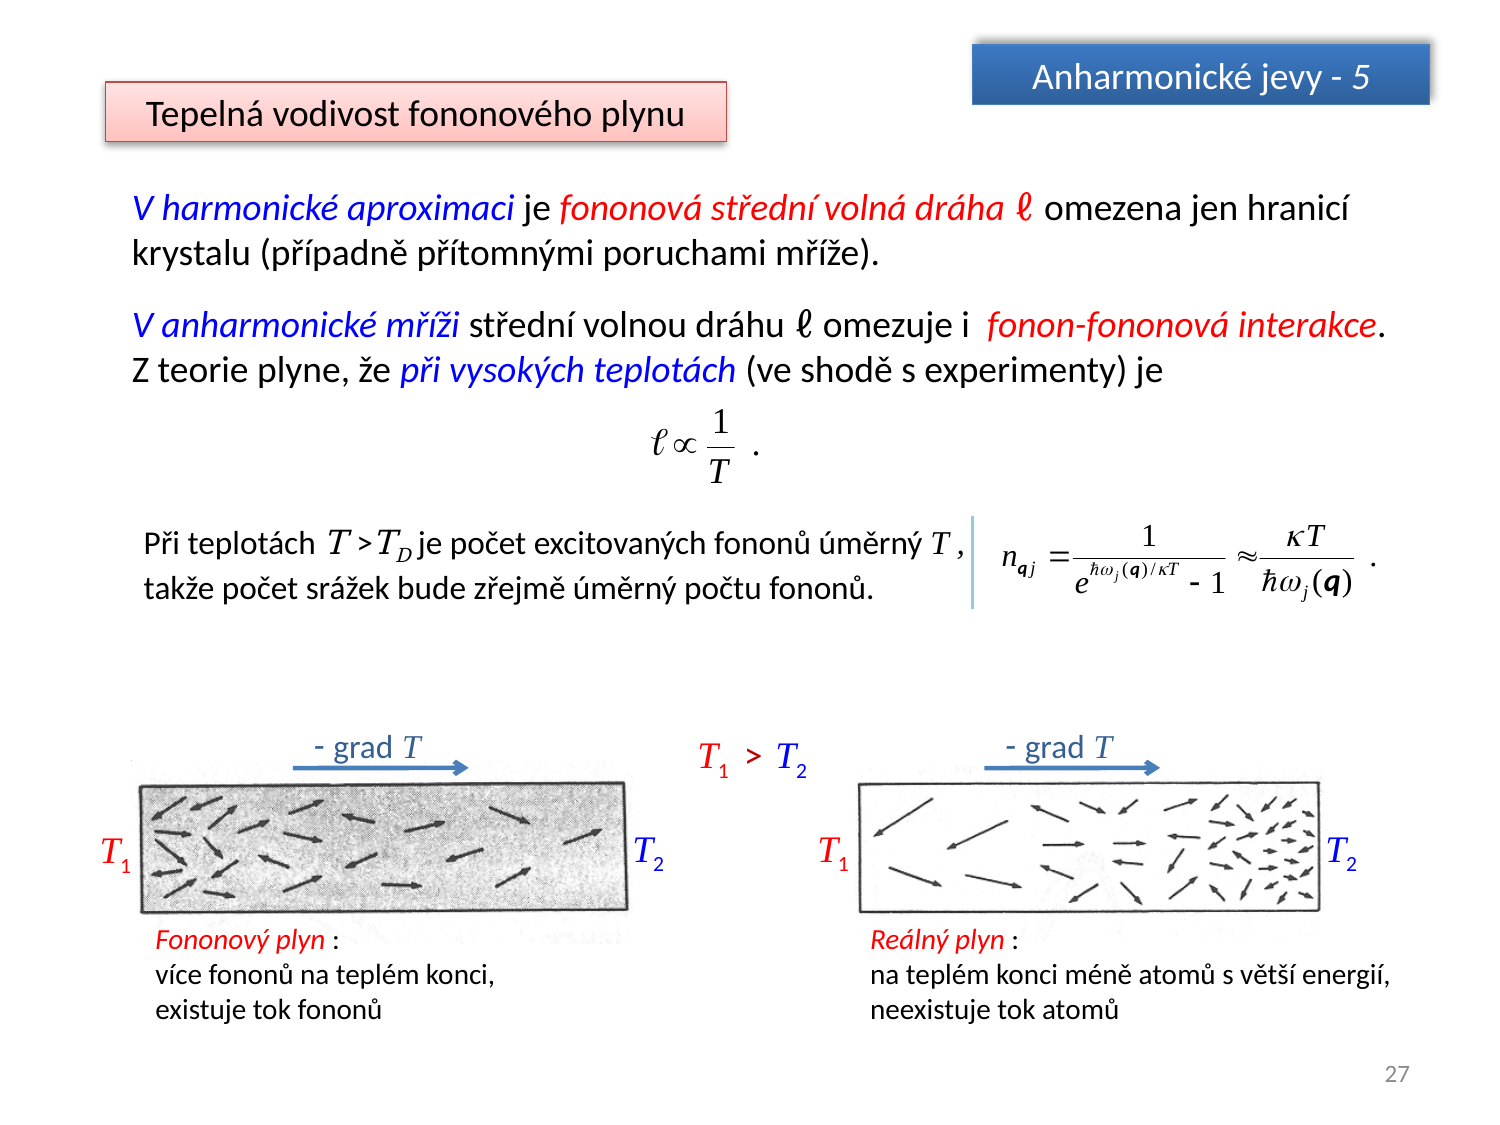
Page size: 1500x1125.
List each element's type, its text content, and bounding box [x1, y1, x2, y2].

text_box V anharmonické mříži střední volnou dráhu ℓ omezuje i fonon-fononová interakce. Z teorie plyne, že při vysokých teplotách (ve shodě s experimenty) je [117, 292, 1418, 398]
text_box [93, 714, 1419, 1035]
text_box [644, 398, 766, 493]
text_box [128, 513, 1395, 610]
slide_number 27 [1074, 1042, 1425, 1103]
text_box Anharmonické jevy - 5 [972, 44, 1430, 105]
text_box V harmonické aproximaci je fononová střední volná dráha ℓ omezena jen hranicí krystalu (případně přítomnými poruchami mříže). [117, 175, 1407, 281]
text_box Tepelná vodivost fononového plynu [105, 81, 727, 142]
